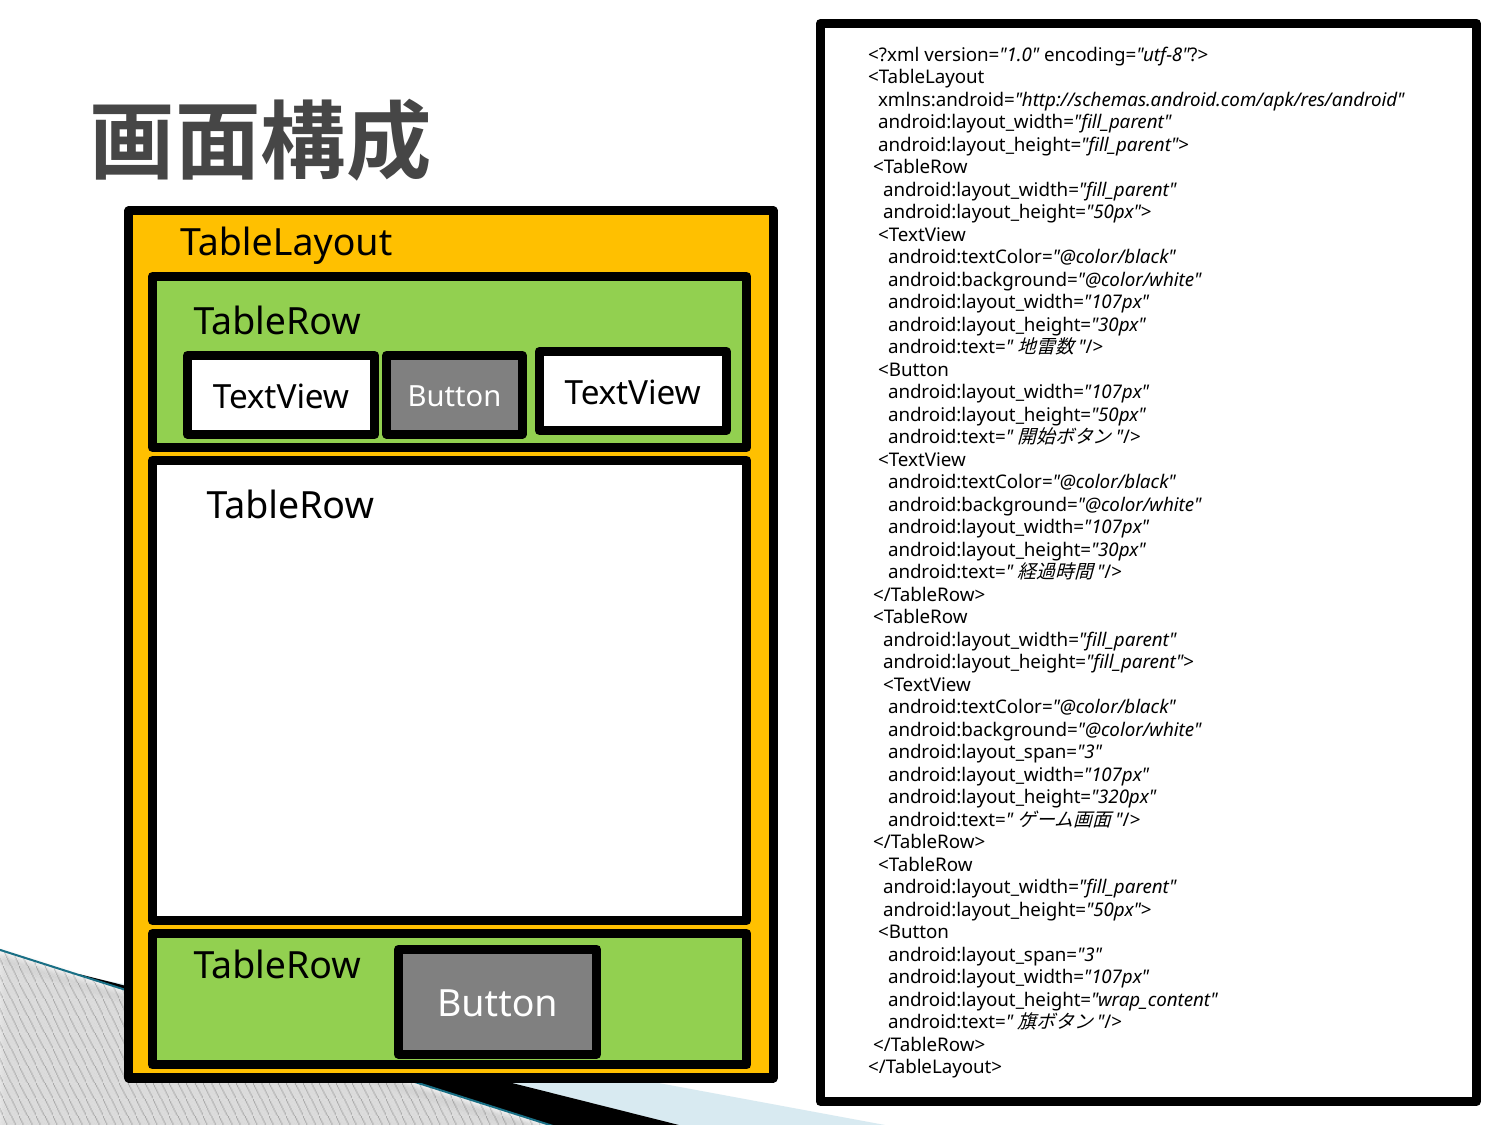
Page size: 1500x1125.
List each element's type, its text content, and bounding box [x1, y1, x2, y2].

text_box [148, 456, 751, 925]
title 画面構成 [75, 45, 816, 233]
text_box TextView [183, 351, 379, 439]
text_box TableLayout [165, 210, 628, 271]
text_box TableRow [191, 473, 483, 534]
text_box [124, 206, 778, 1083]
text_box [148, 929, 751, 1069]
text_box Button [382, 351, 527, 439]
text_box [148, 272, 751, 452]
text_box [816, 19, 1481, 1106]
text_box Button [394, 945, 601, 1059]
text_box TableRow [178, 289, 457, 350]
text_box TableRow [178, 933, 457, 994]
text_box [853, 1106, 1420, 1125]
text_box TextView [535, 347, 731, 435]
